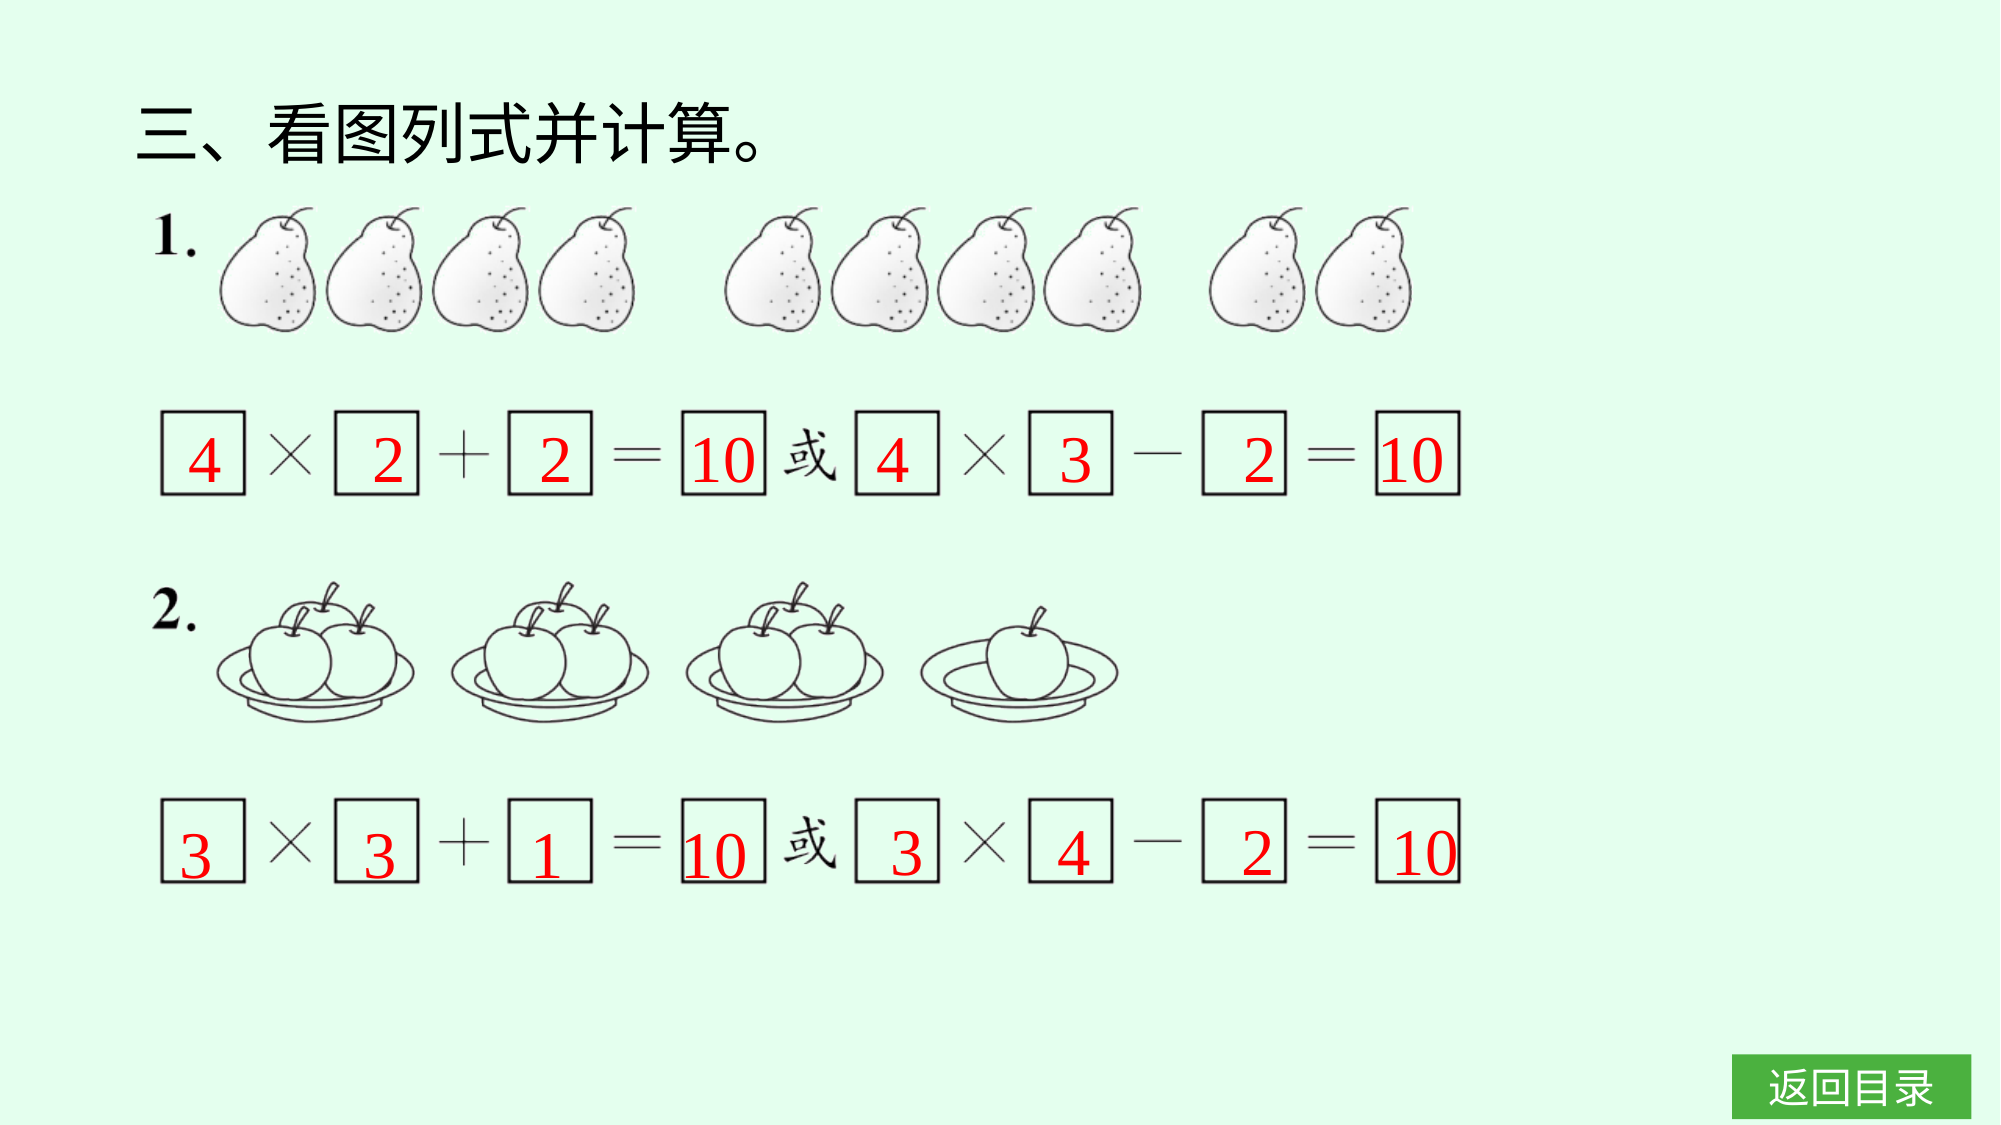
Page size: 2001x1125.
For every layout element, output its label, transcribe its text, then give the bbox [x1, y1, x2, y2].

picture [124, 181, 1548, 913]
text_box 三、看图列式并计算。 [118, 68, 831, 180]
